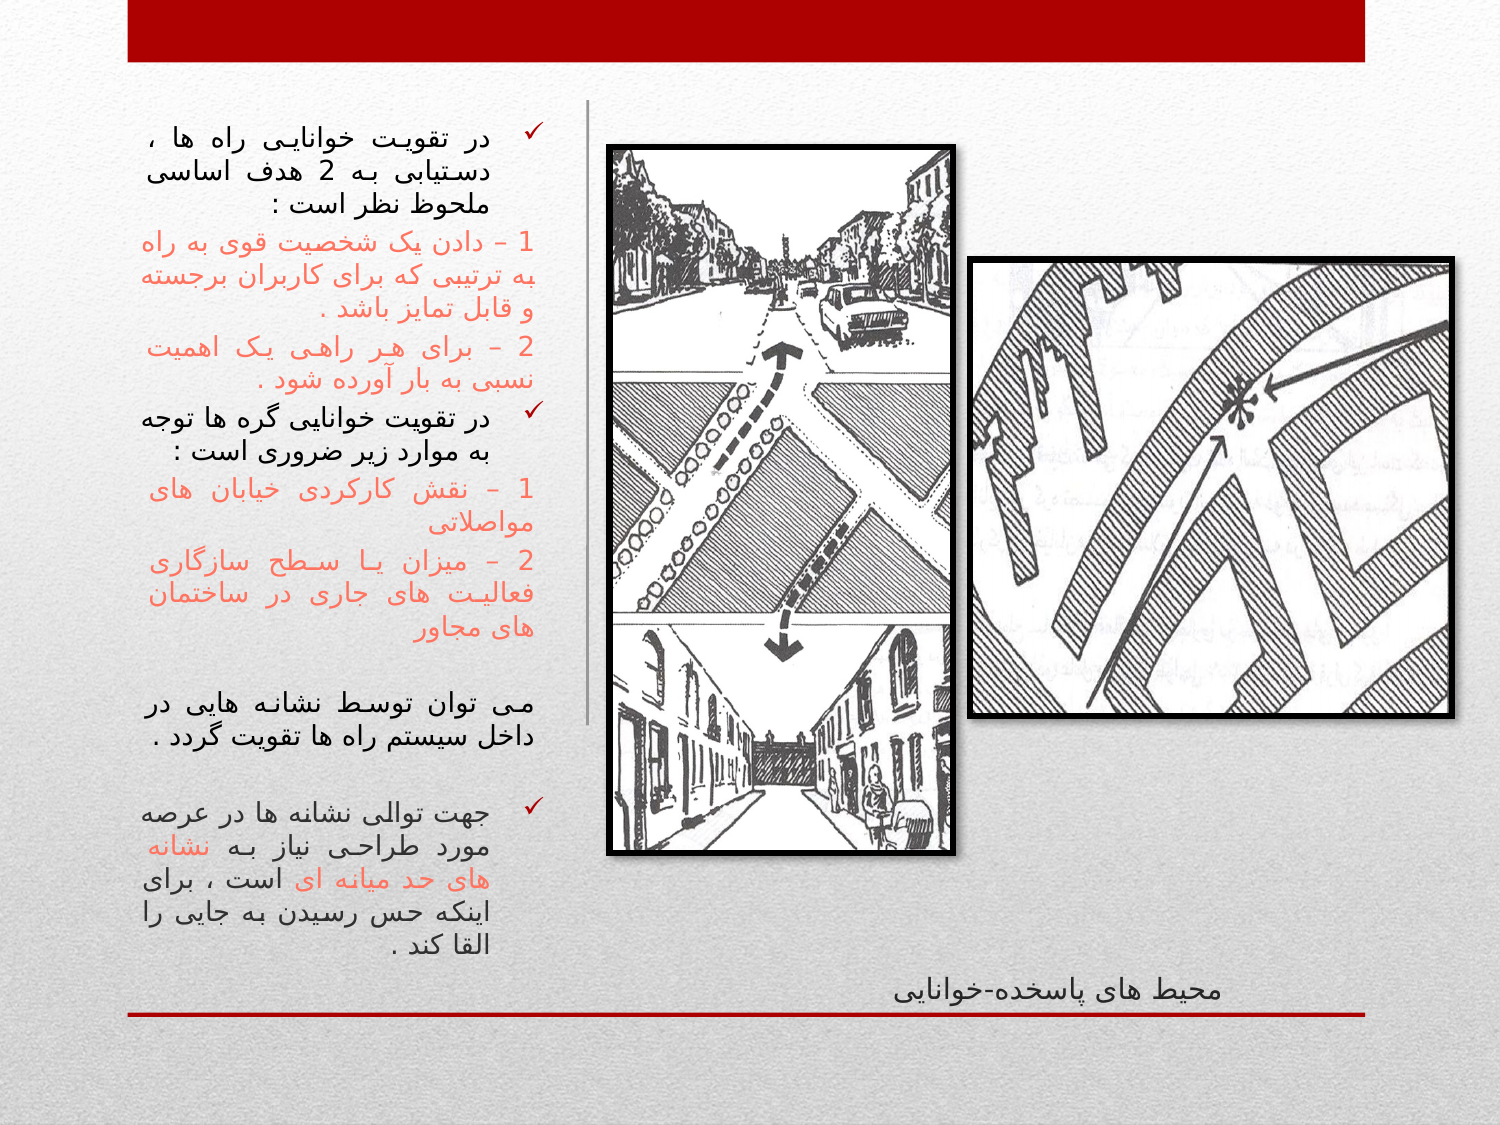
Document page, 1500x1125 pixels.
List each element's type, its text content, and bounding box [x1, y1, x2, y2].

picture [0, 0, 1500, 1125]
list در تقویت خوانایی راه ها ، دستیابی به 2 هدف اساسی ملحوظ نظر است : 1 – دادن یک شخصیت قوی به راه به ترتیبی که برای کاربران برجسته و قابل تمایز باشد . 2 – برای هر راهی یک اهمیت نسبی به بار آورده شود . در تقویت خوانایی گره ها توجه به موارد زیر ضروری است : 1 – نقش کارکردی خیابان های مواصلاتی 2 – میزان یا سطح سازگاری فعالیت های جاری در ساختمان های مجاور می توان توسط نشانه هایی در داخل سیستم راه ها تقویت گردد . جهت توالی نشانه ها در عرصه مورد طراحی نیاز به نشانه های حد میانه ای است ، برای اینکه حس رسیدن به جایی را القا کند . [125, 112, 550, 1000]
title محیط های پاسخده-خوانایی [125, 750, 1238, 1013]
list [611, 149, 951, 851]
